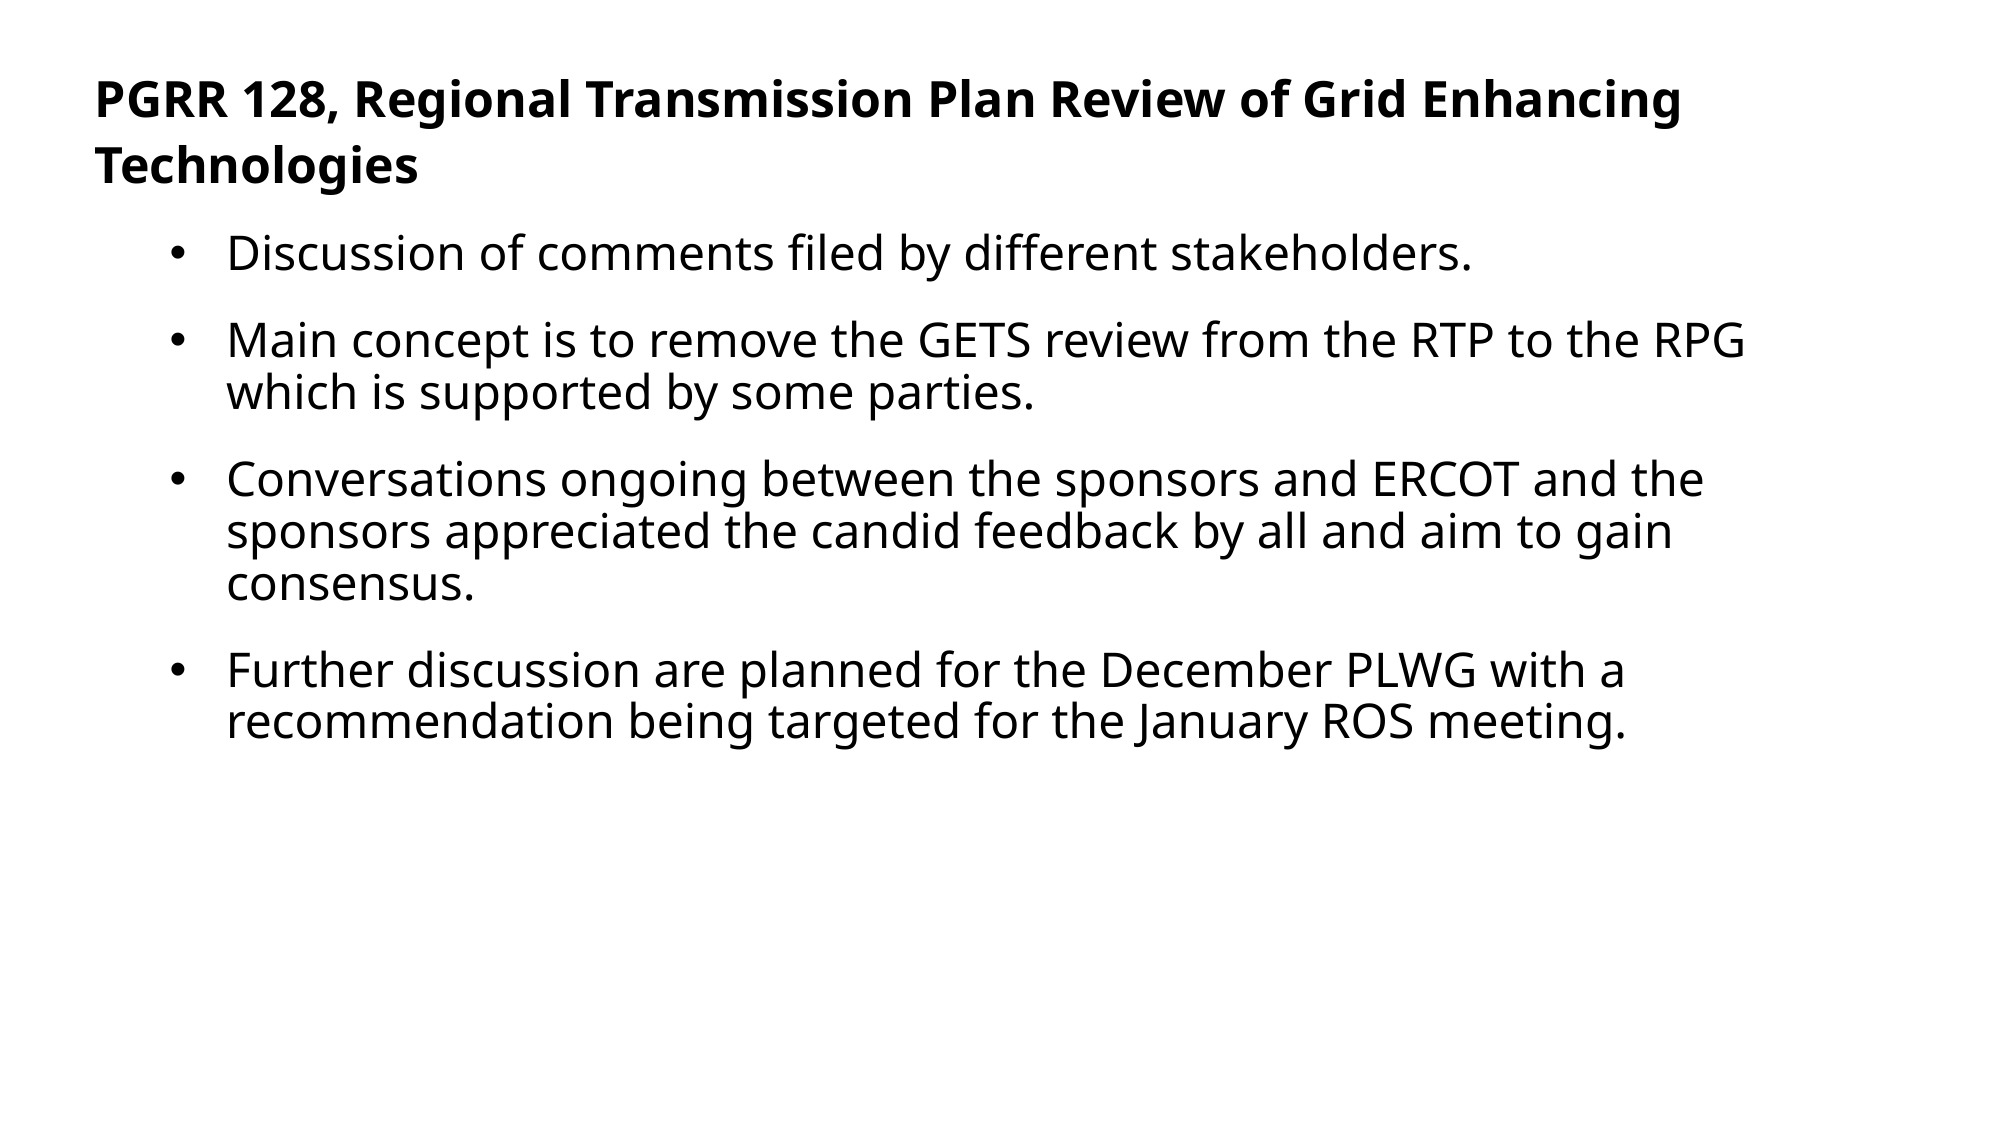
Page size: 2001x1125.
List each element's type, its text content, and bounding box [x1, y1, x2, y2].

list PGRR 128, Regional Transmission Plan Review of Grid Enhancing Technologies Discussion of comments filed by different stakeholders. Main concept is to remove the GETS review from the RTP to the RPG which is supported by some parties. Conversations ongoing between the sponsors and ERCOT and the sponsors appreciated the candid feedback by all and aim to gain consensus. Further discussion are planned for the December PLWG with a recommendation being targeted for the January ROS meeting. [79, 54, 1805, 773]
